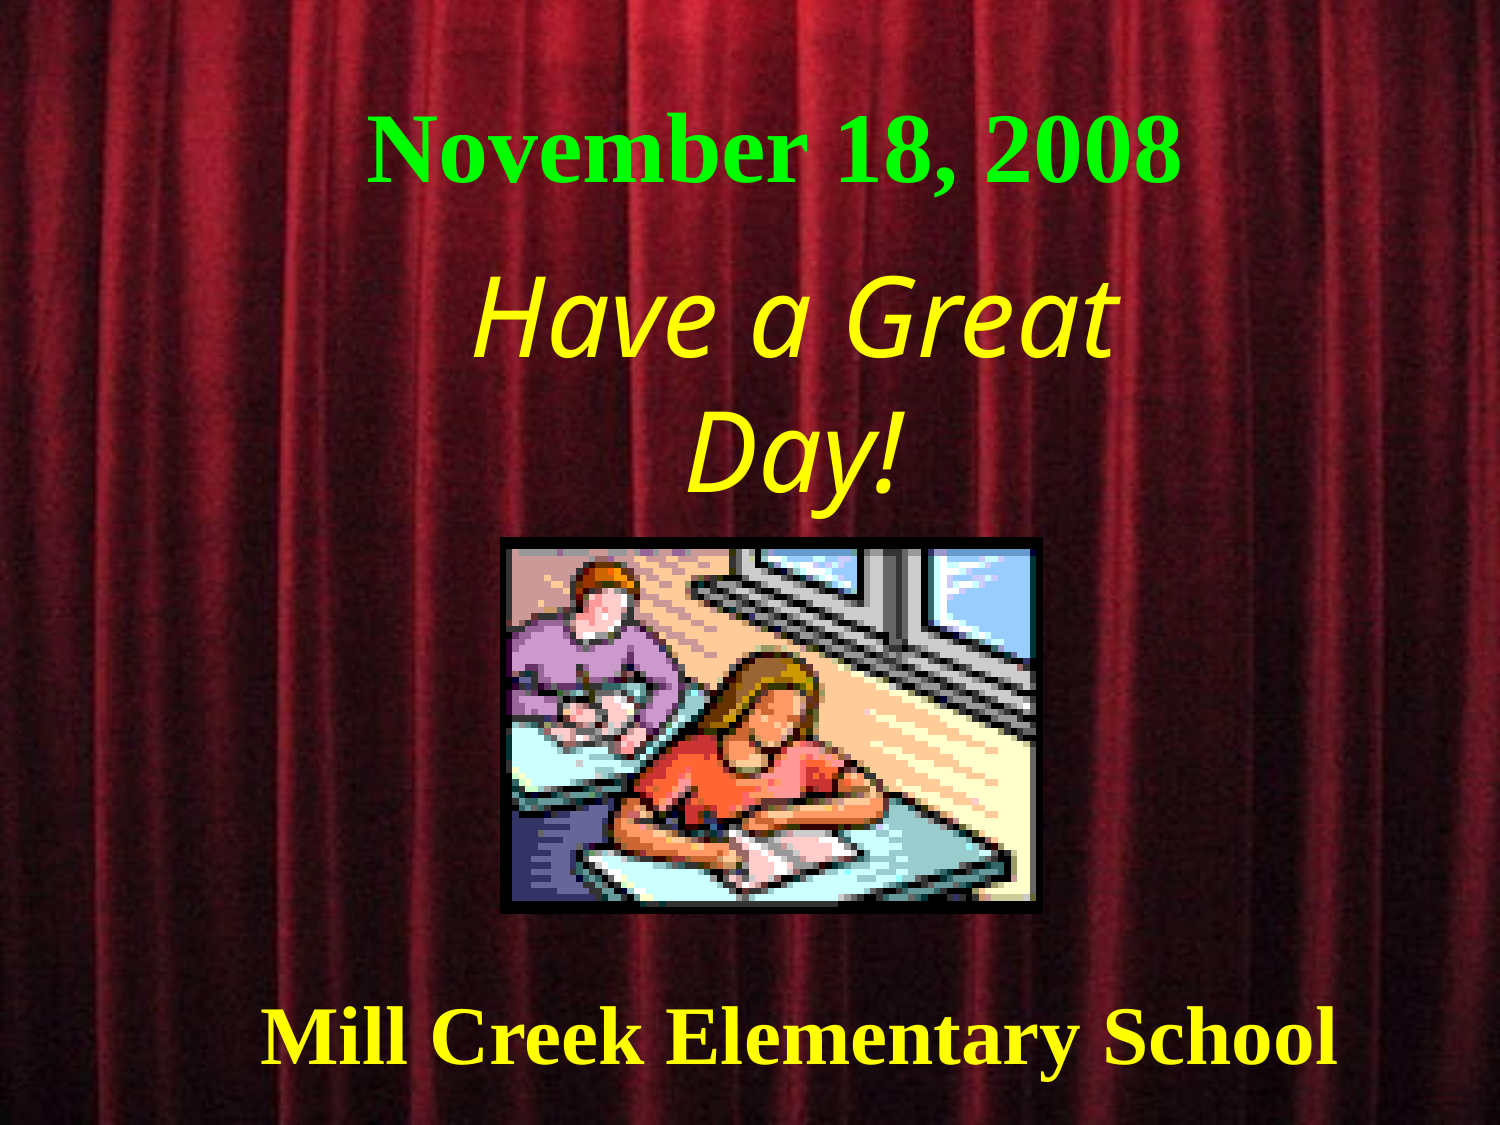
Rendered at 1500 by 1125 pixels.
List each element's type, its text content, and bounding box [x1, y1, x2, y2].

title Mill Creek Elementary School [162, 937, 1438, 1125]
text_box November 18, 2008 [50, 75, 1500, 210]
picture [0, 0, 1500, 1125]
text_box Have a Great Day! [362, 237, 1225, 523]
